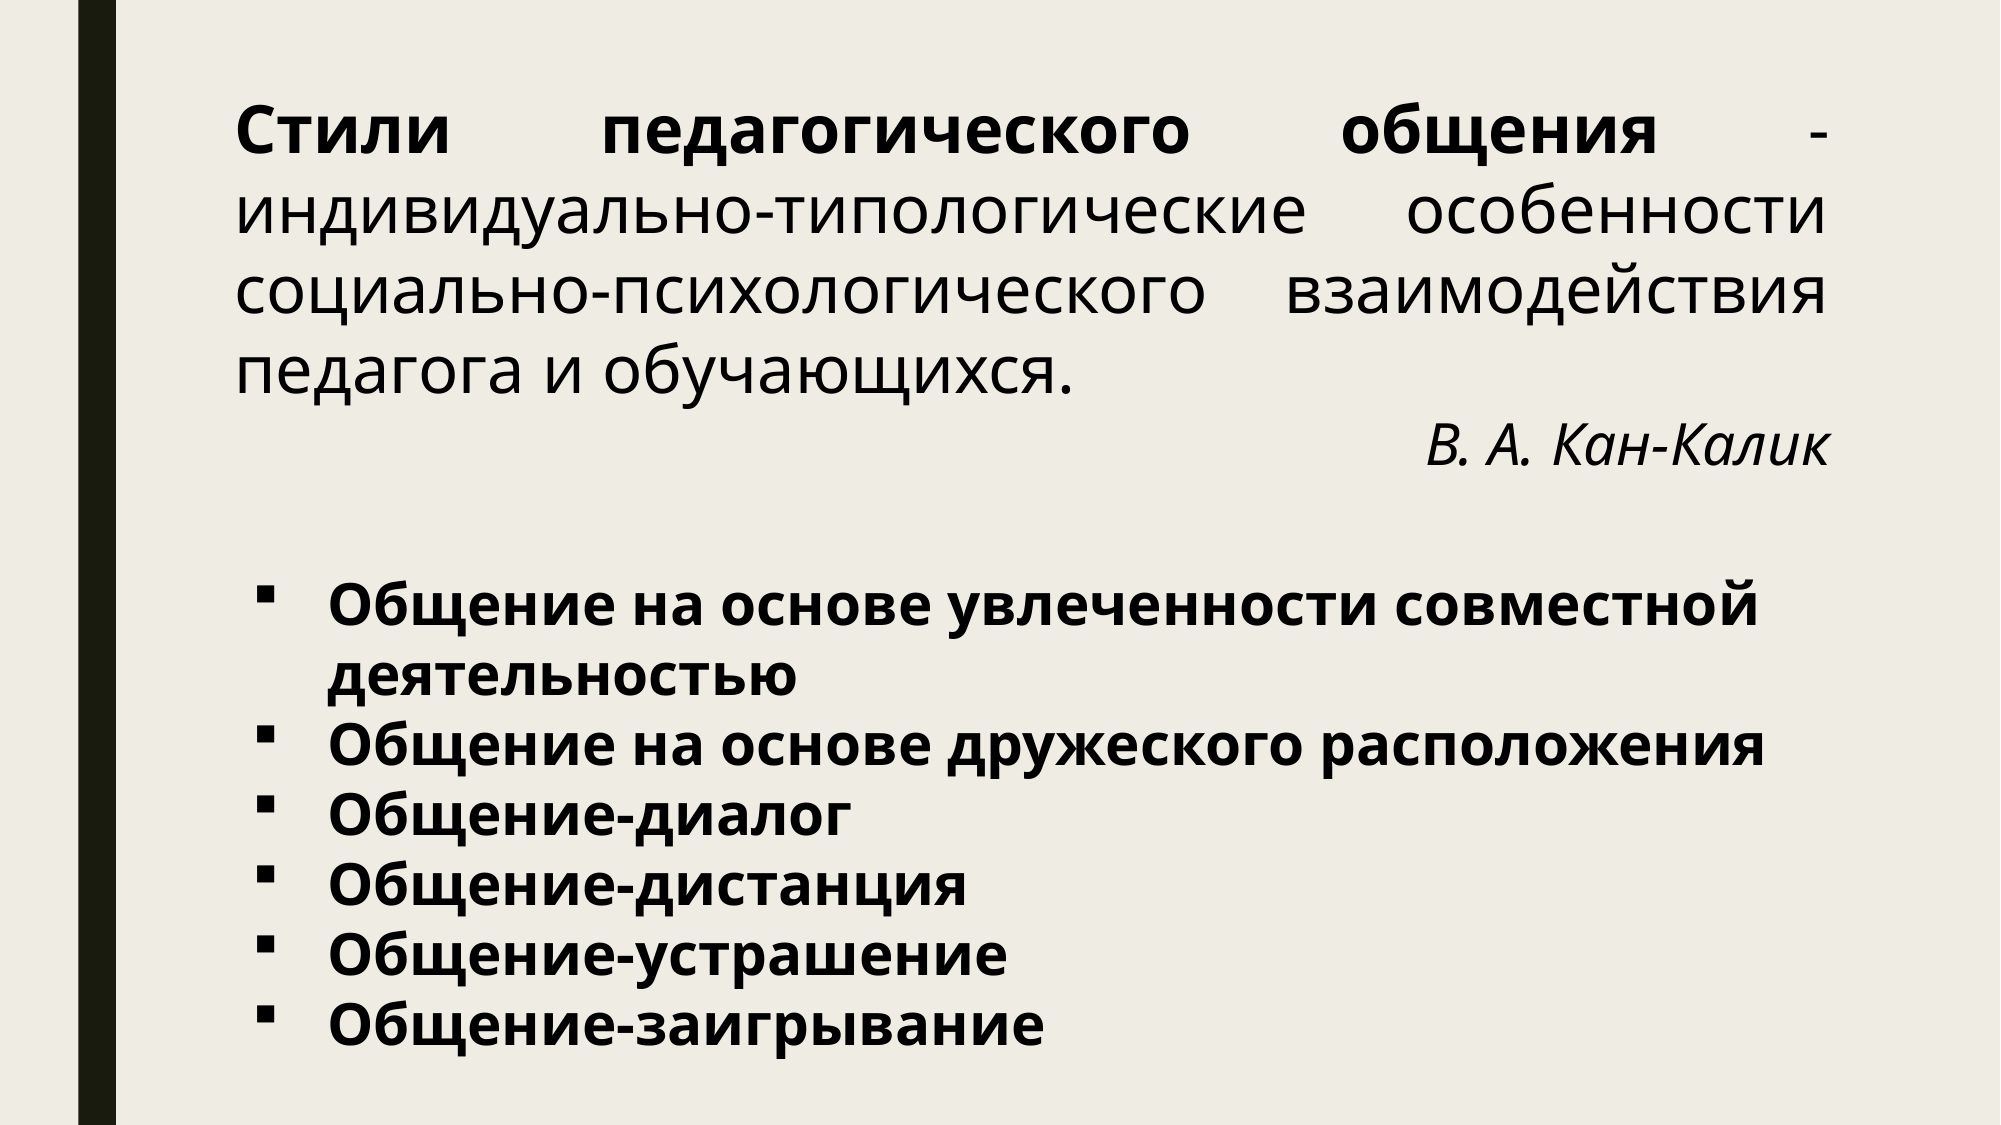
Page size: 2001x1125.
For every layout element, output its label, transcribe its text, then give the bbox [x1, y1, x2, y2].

text_box Общение на основе увлеченности совместной деятельностью Общение на основе дружеского расположения Общение-диалог Общение-дистанция Общение-устрашение Общение-заигрывание [237, 489, 1863, 1065]
text_box Стили педагогического общения - индивидуально-типологические особенности социально-психологического взаимодействия педагога и обучающихся. В. А. Кан-Калик [219, 0, 1845, 485]
